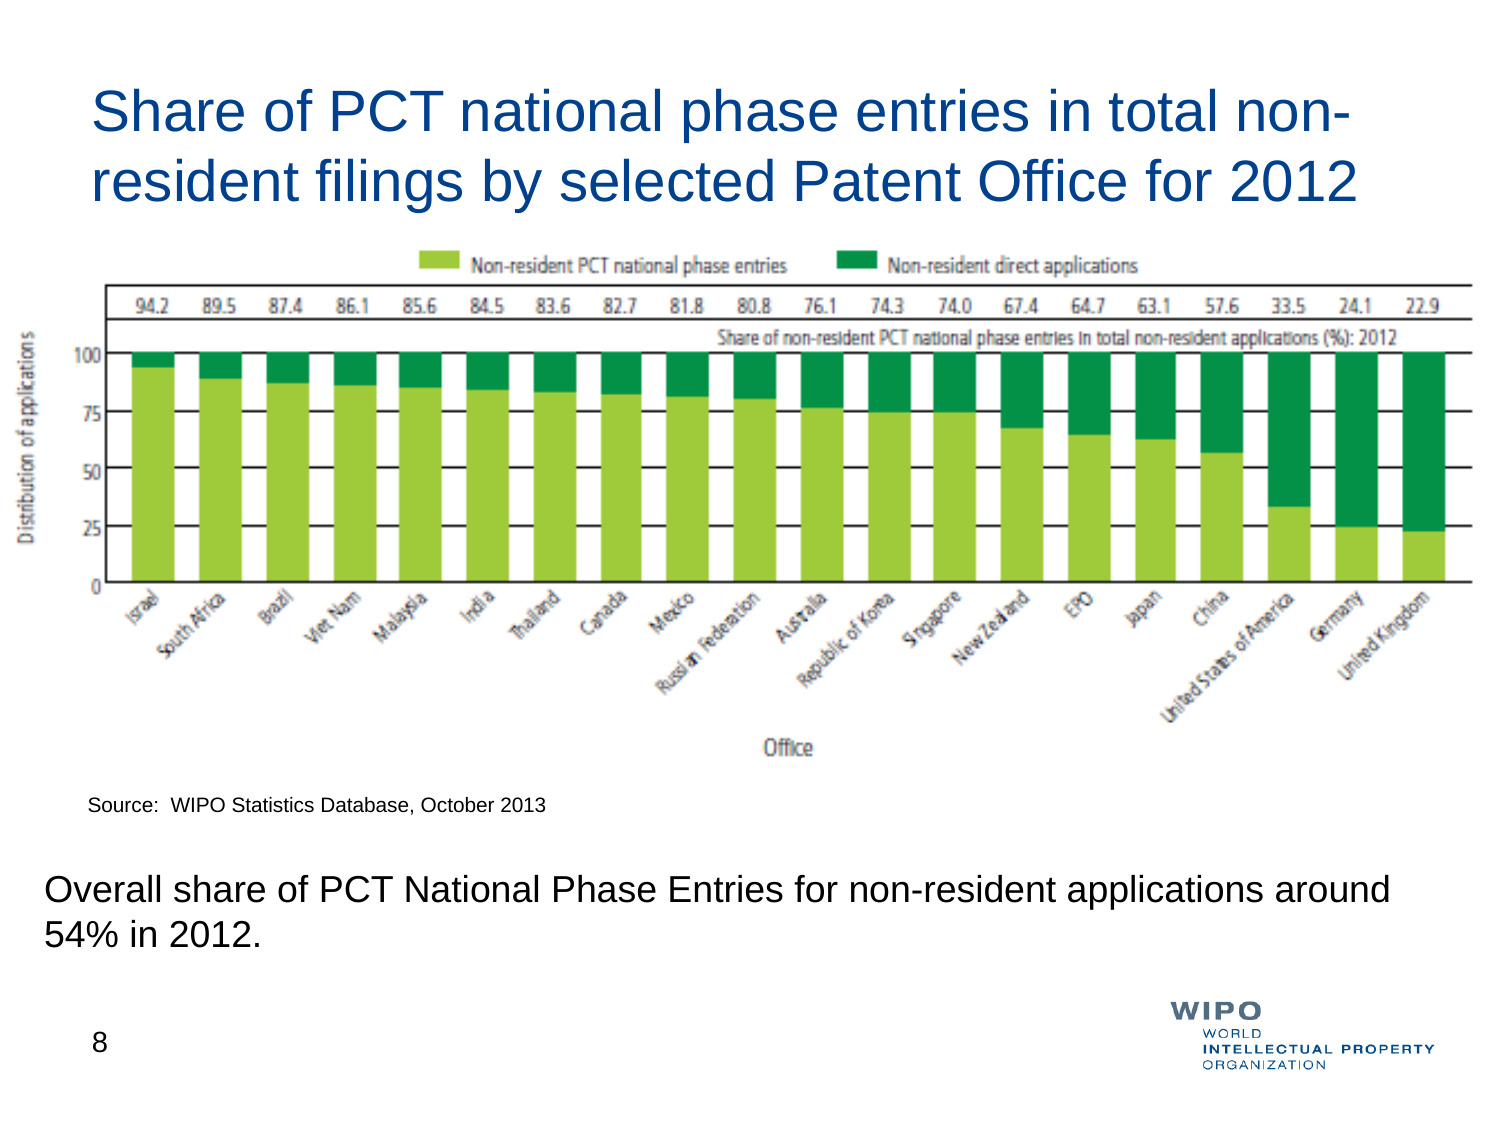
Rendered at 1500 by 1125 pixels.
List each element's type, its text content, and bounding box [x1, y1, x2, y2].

picture [0, 0, 1500, 1125]
text_box Overall share of PCT National Phase Entries for non-resident applications around 54% in 2012. [29, 857, 1436, 963]
text_box Source: WIPO Statistics Database, October 2013 [72, 786, 562, 824]
title Share of PCT national phase entries in total non-resident filings by selected Patent Office for 2012 [76, 66, 1427, 221]
slide_number 8 [76, 1015, 207, 1094]
